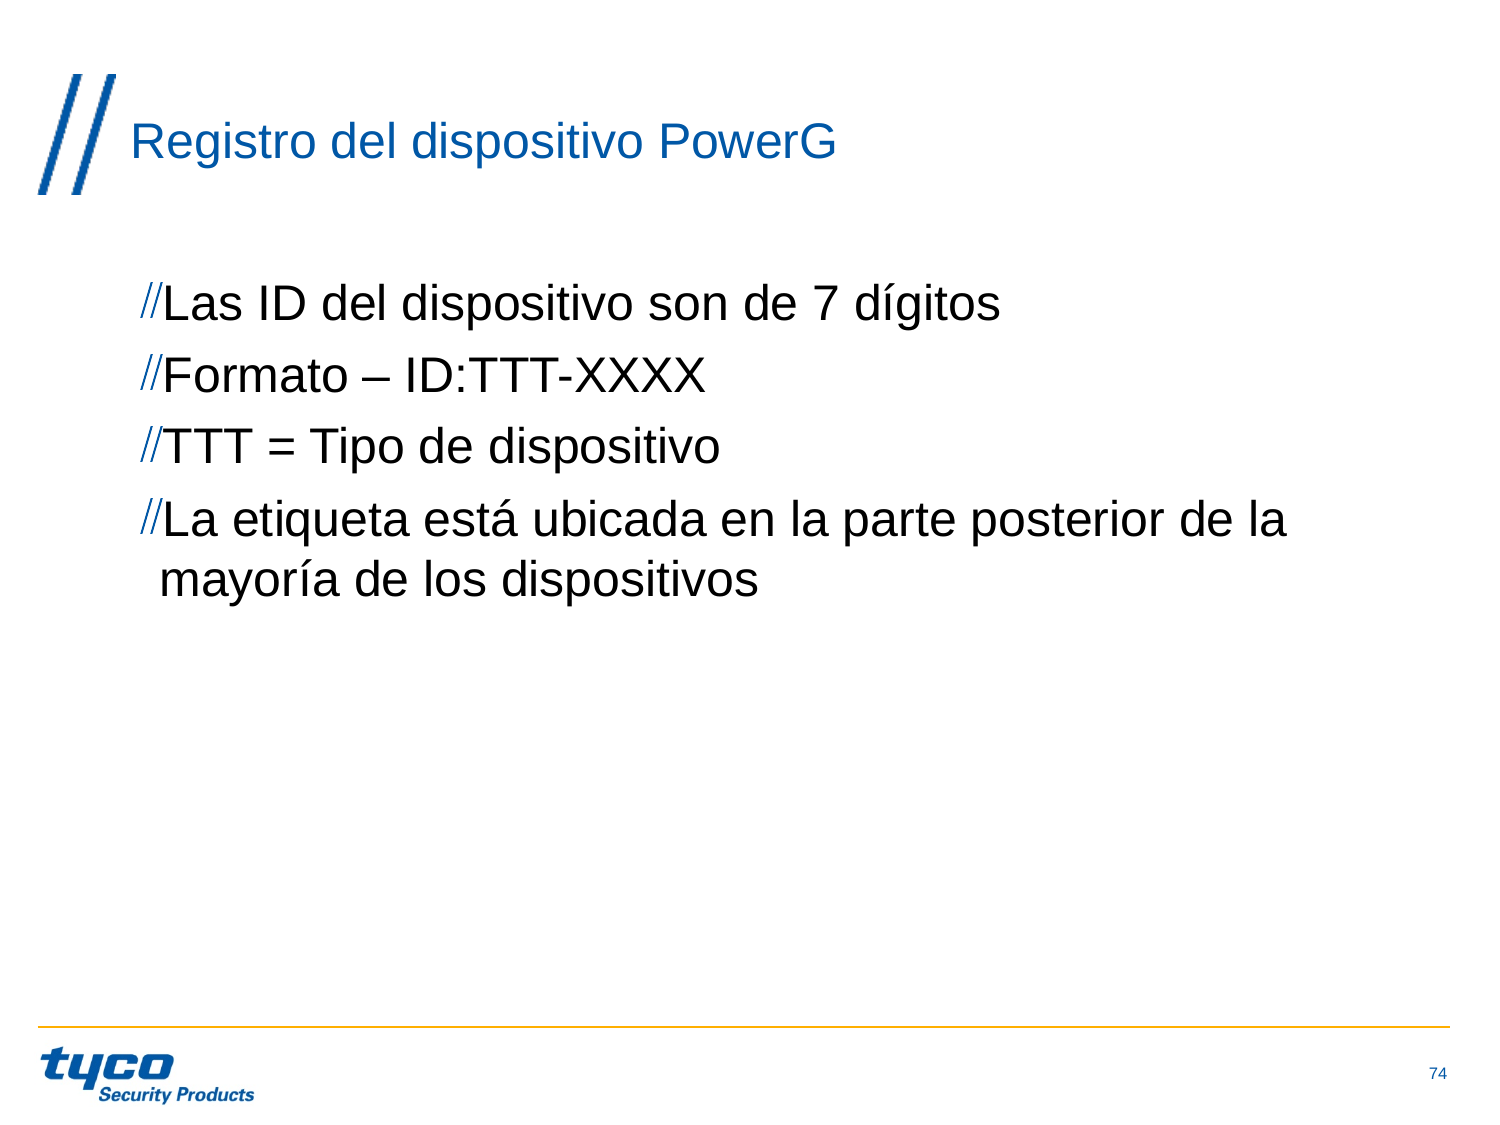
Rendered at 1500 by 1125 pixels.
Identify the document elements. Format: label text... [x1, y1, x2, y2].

list Las ID del dispositivo son de 7 dígitos Formato – ID:TTT-XXXX TTT = Tipo de dispositivo La etiqueta está ubicada en la parte posterior de la mayoría de los dispositivos [124, 262, 1426, 976]
title Registro del dispositivo PowerG [115, 44, 1426, 233]
picture [140, 282, 176, 318]
text_box [97, 1061, 228, 1091]
picture [34, 1040, 260, 1107]
picture [140, 354, 176, 390]
picture [37, 74, 115, 195]
slide_number 74 [1387, 1042, 1463, 1103]
picture [140, 498, 176, 534]
picture [140, 426, 176, 462]
